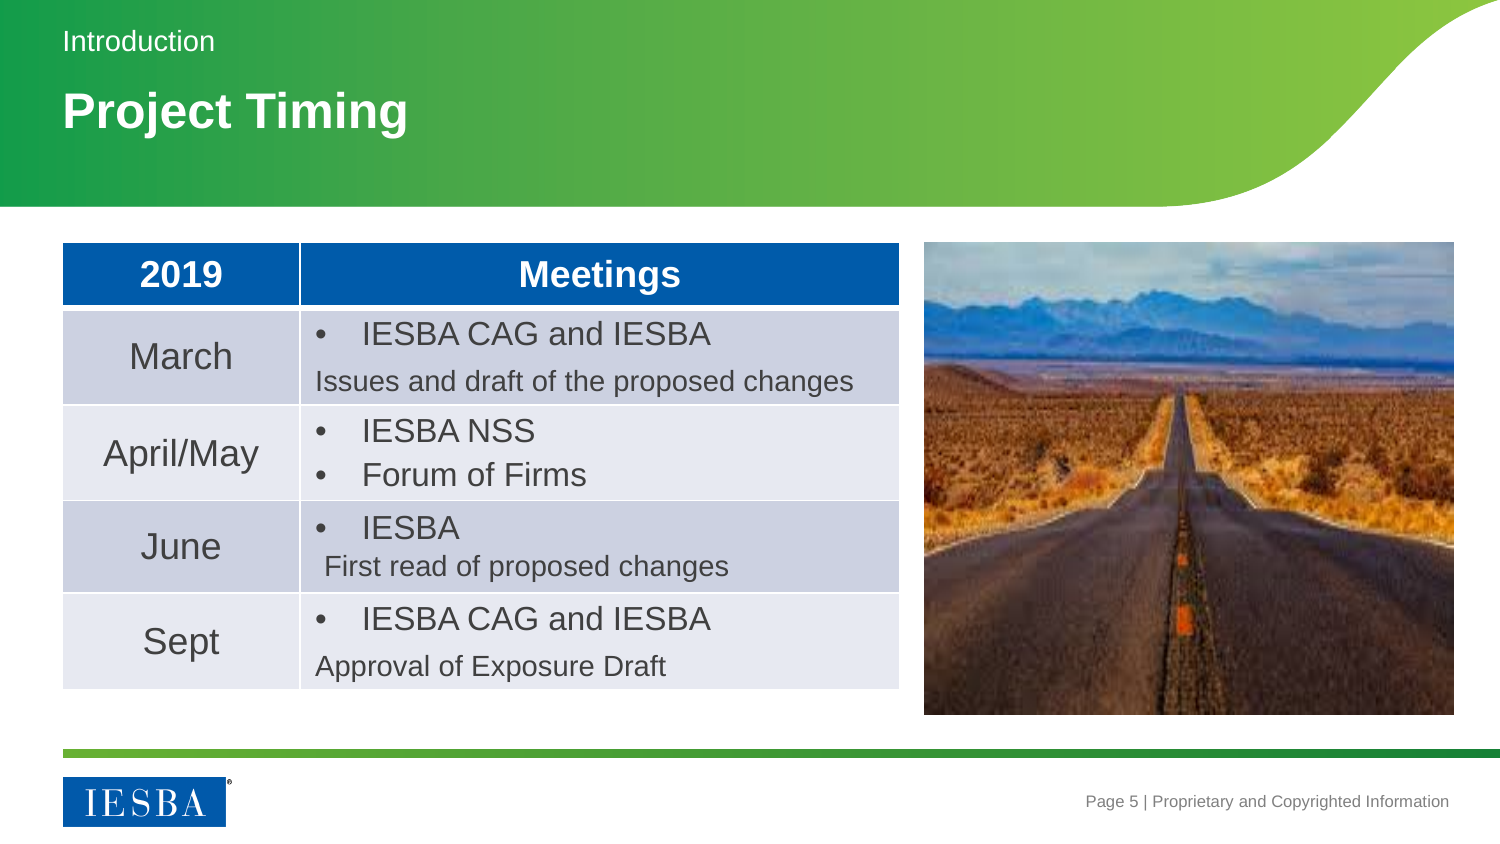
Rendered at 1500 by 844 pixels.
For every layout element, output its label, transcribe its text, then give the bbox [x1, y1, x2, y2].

table_cell IESBA First read of proposed changes [301, 501, 899, 592]
table_cell April/May [63, 406, 299, 500]
picture [0, 0, 1500, 207]
picture [63, 777, 232, 827]
title Project Timing [62, 75, 1300, 142]
subtitle Introduction [62, 21, 500, 50]
table_cell IESBA CAG and IESBA Approval of Exposure Draft [301, 594, 899, 689]
picture [924, 241, 1455, 715]
table_header Meetings [301, 243, 899, 305]
table_cell IESBA CAG and IESBA Issues and draft of the proposed changes [301, 311, 899, 404]
table_header 2019 [63, 243, 299, 305]
table_cell June [63, 501, 299, 592]
table_cell IESBA NSS Forum of Firms [301, 406, 899, 500]
table_cell Sept [63, 594, 299, 689]
table_cell March [63, 311, 299, 404]
